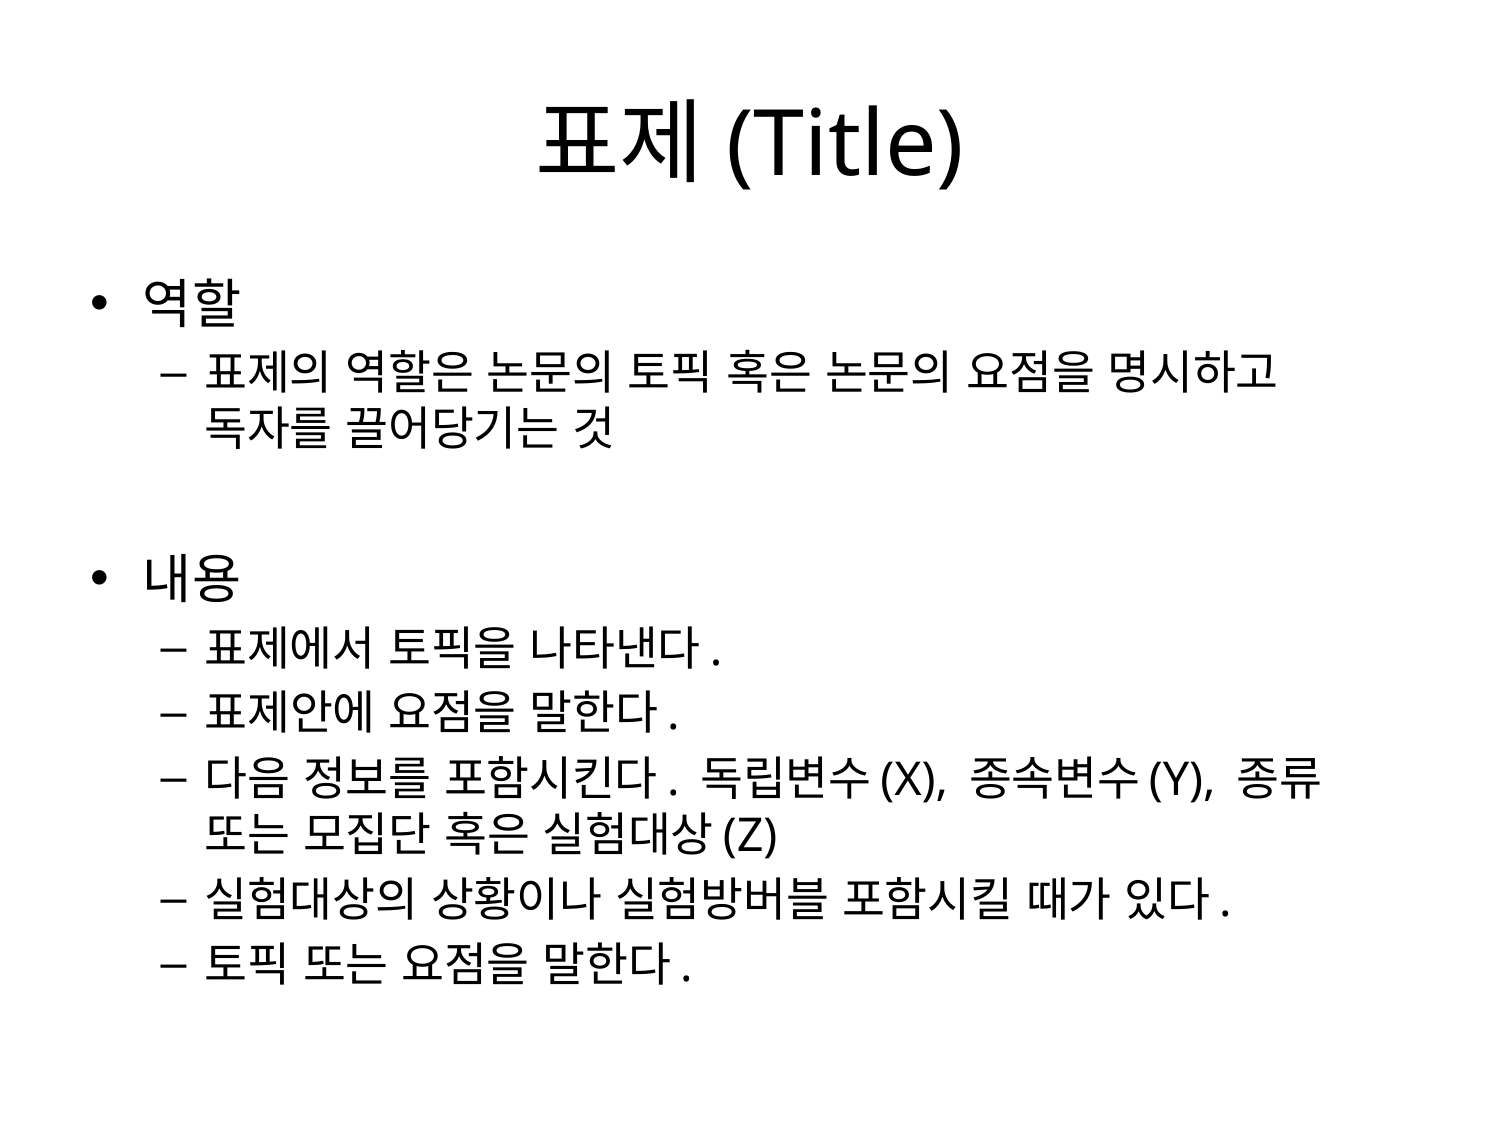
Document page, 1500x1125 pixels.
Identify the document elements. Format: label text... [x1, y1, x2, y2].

list 역할 표제의 역할은 논문의 토픽 혹은 논문의 요점을 명시하고 독자를 끌어당기는 것 내용 표제에서 토픽을 나타낸다. 표제안에 요점을 말한다. 다음 정보를 포함시킨다. 독립변수(X), 종속변수(Y), 종류 또는 모집단 혹은 실험대상(Z) 실험대상의 상황이나 실험방버블 포함시킬 때가 있다. 토픽 또는 요점을 말한다. [75, 262, 1425, 1005]
title 표제(Title) [75, 45, 1425, 233]
